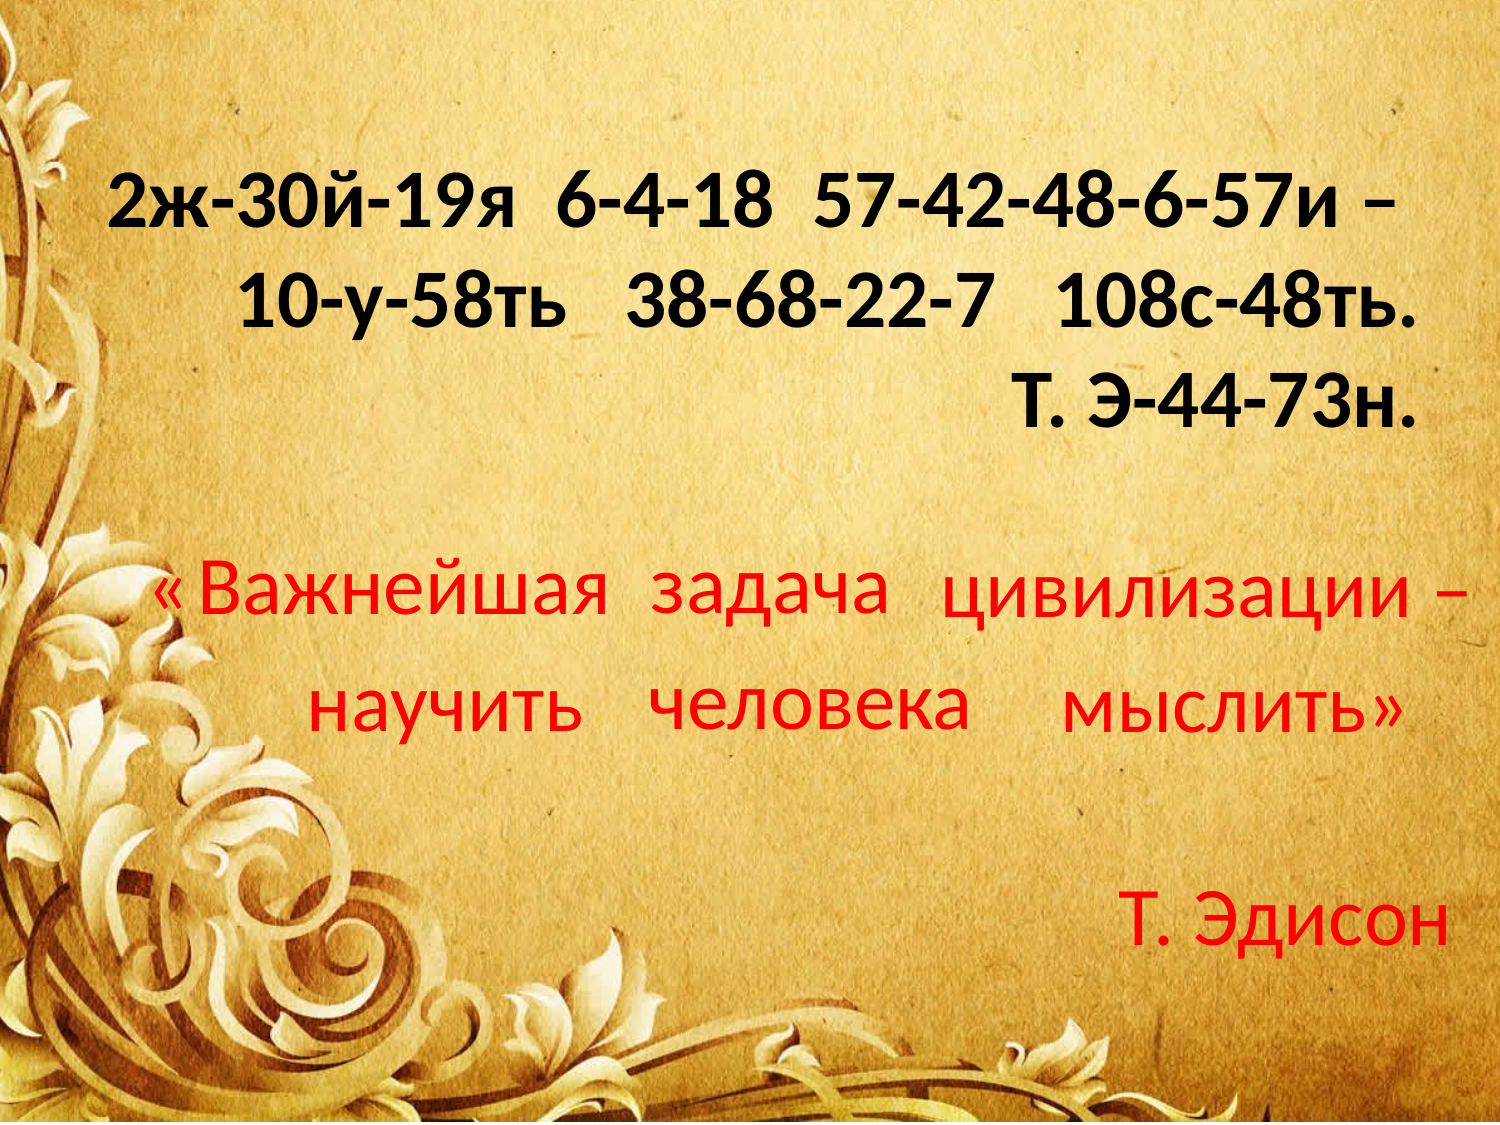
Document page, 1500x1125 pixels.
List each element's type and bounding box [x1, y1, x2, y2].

list [0, 0, 1500, 1122]
